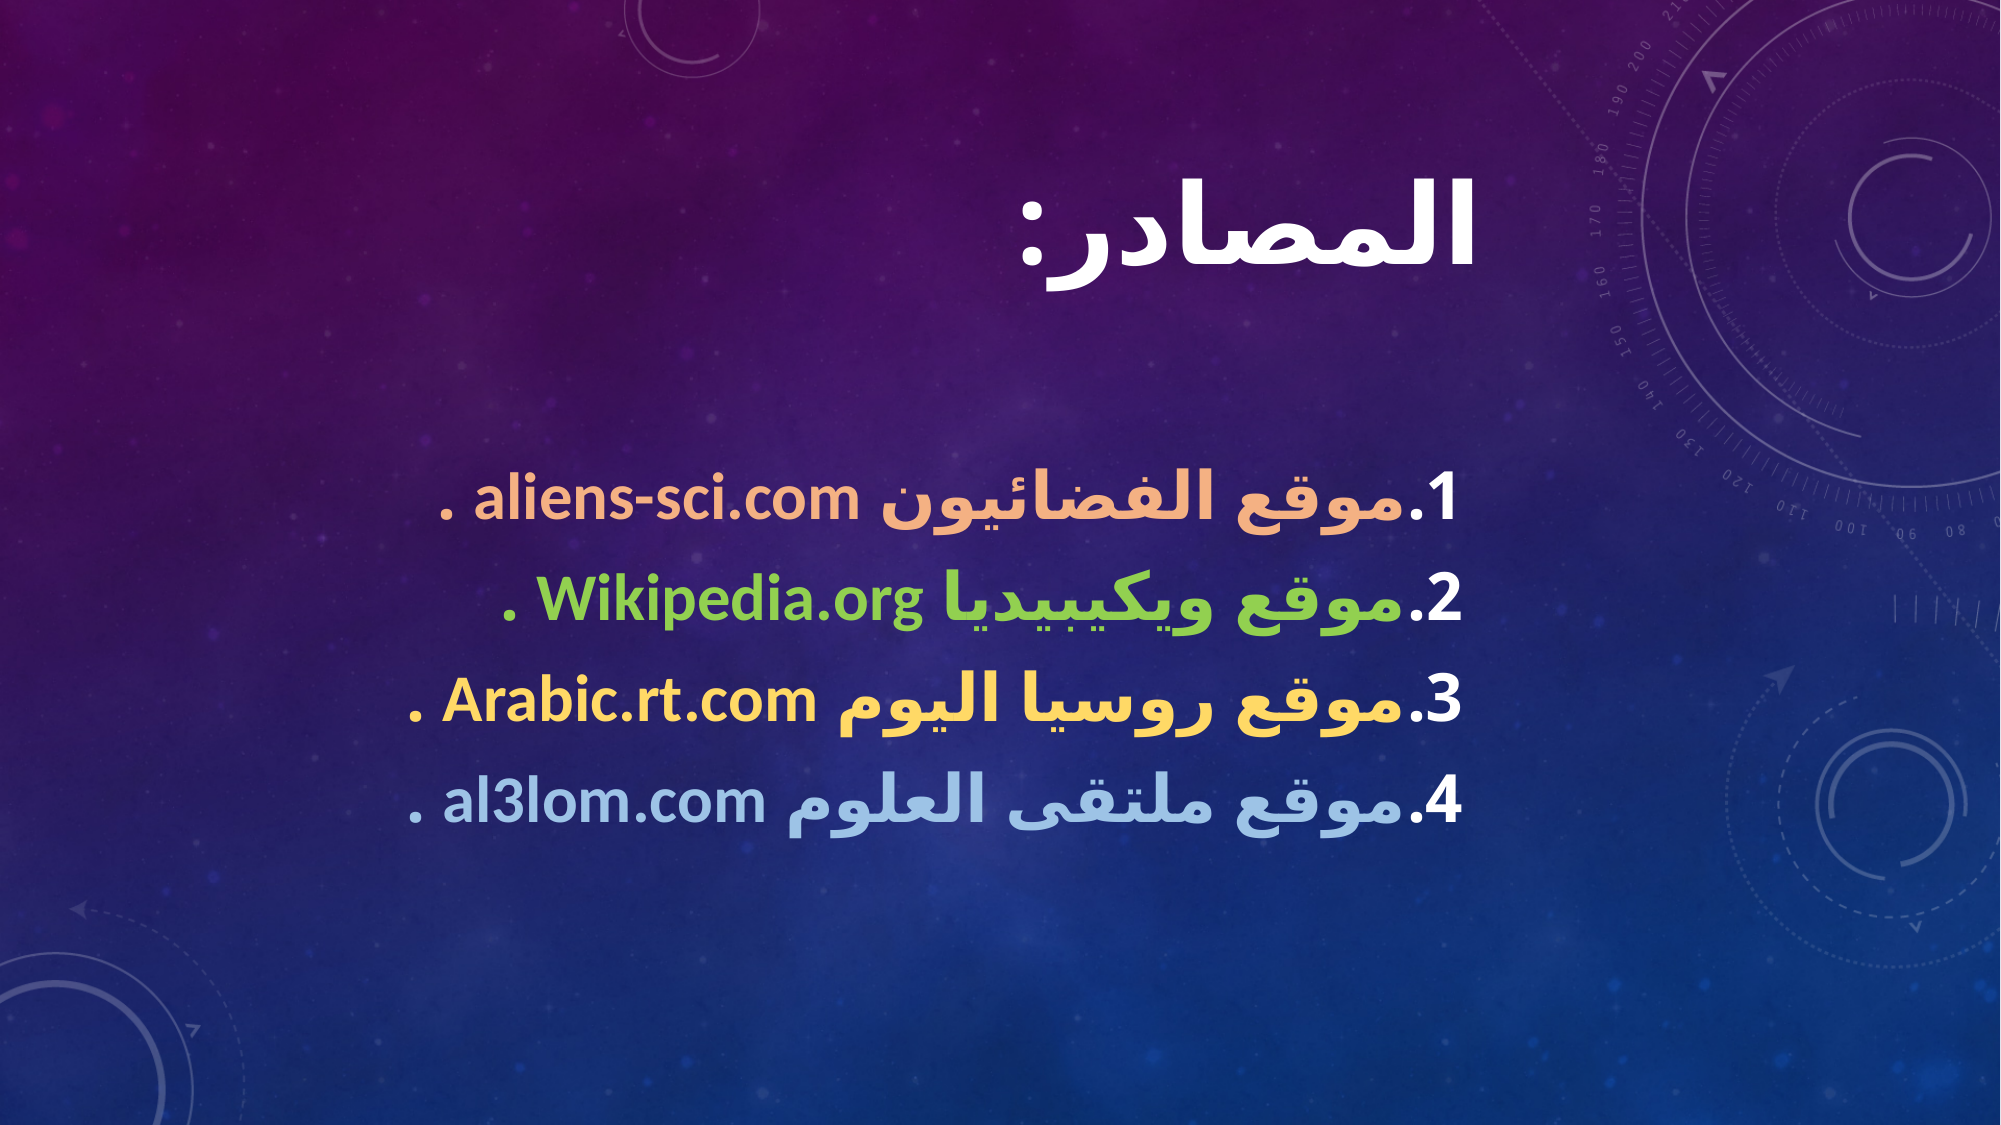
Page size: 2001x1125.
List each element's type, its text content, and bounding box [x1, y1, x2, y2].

picture [0, 0, 2001, 1125]
title المصادر: [112, 99, 1498, 339]
list موقع الفضائيون aliens-sci.com . موقع ويكيبيديا Wikipedia.org . موقع روسيا اليوم Arabic.rt.com . موقع ملتقى العلوم al3lom.com . [112, 338, 1479, 950]
